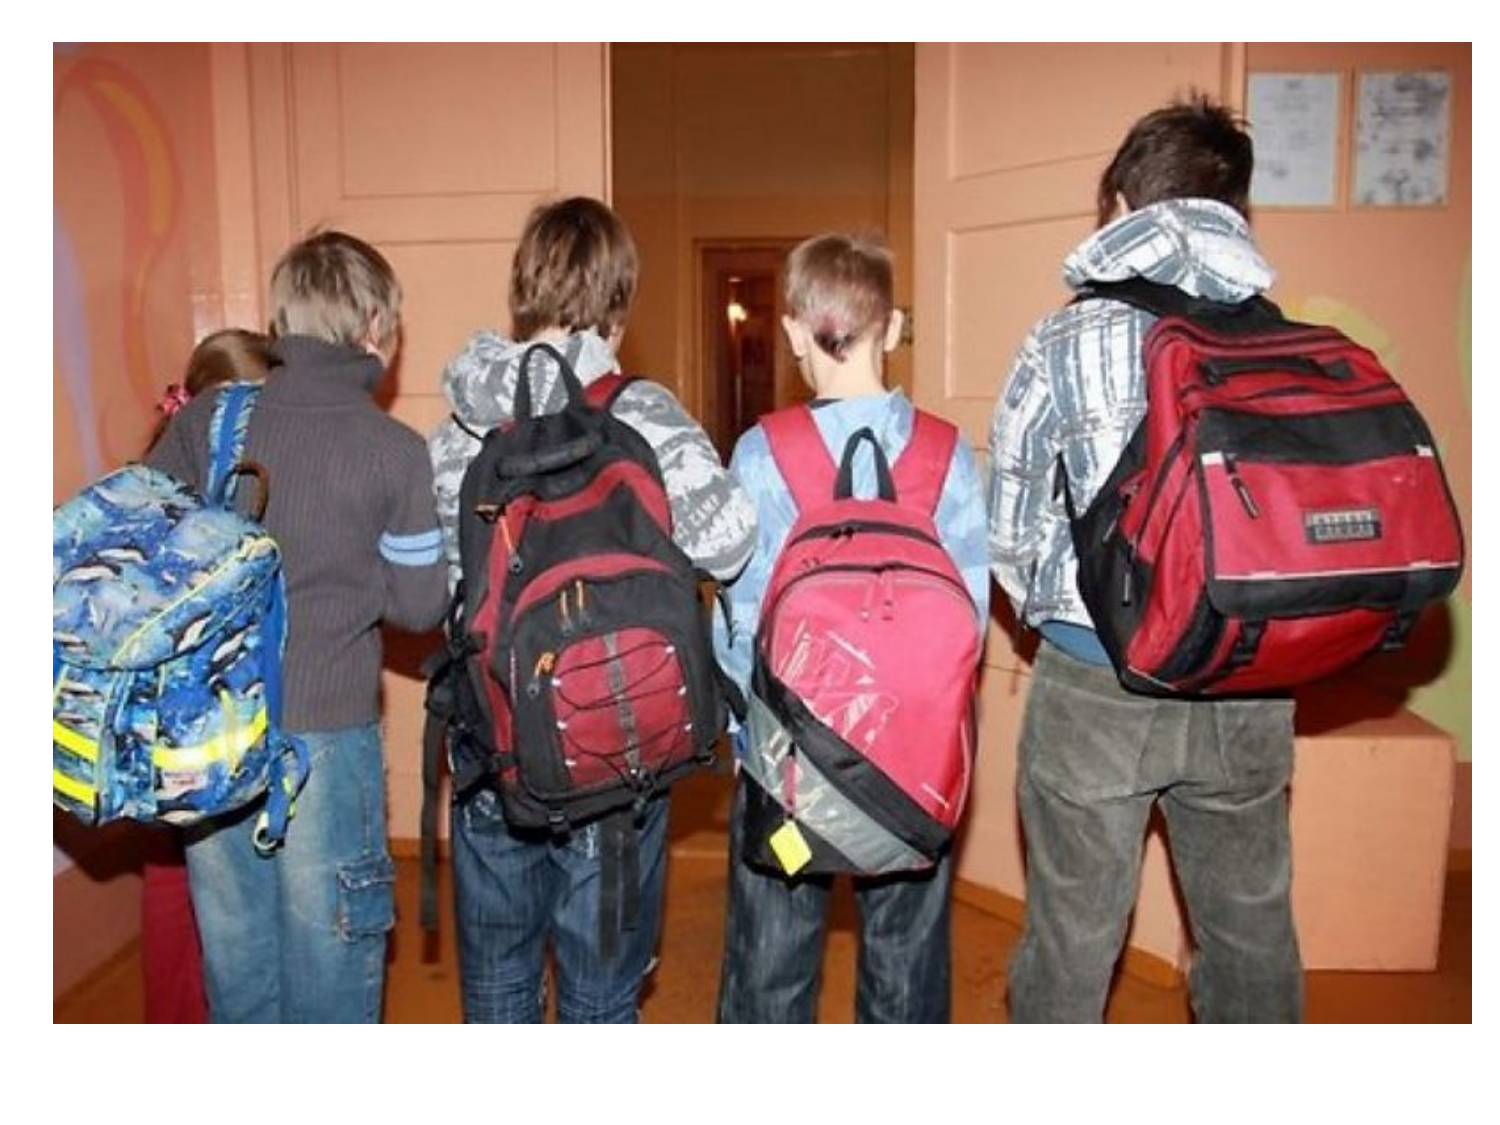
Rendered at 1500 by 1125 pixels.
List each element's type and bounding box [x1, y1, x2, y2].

picture [52, 42, 1472, 1024]
